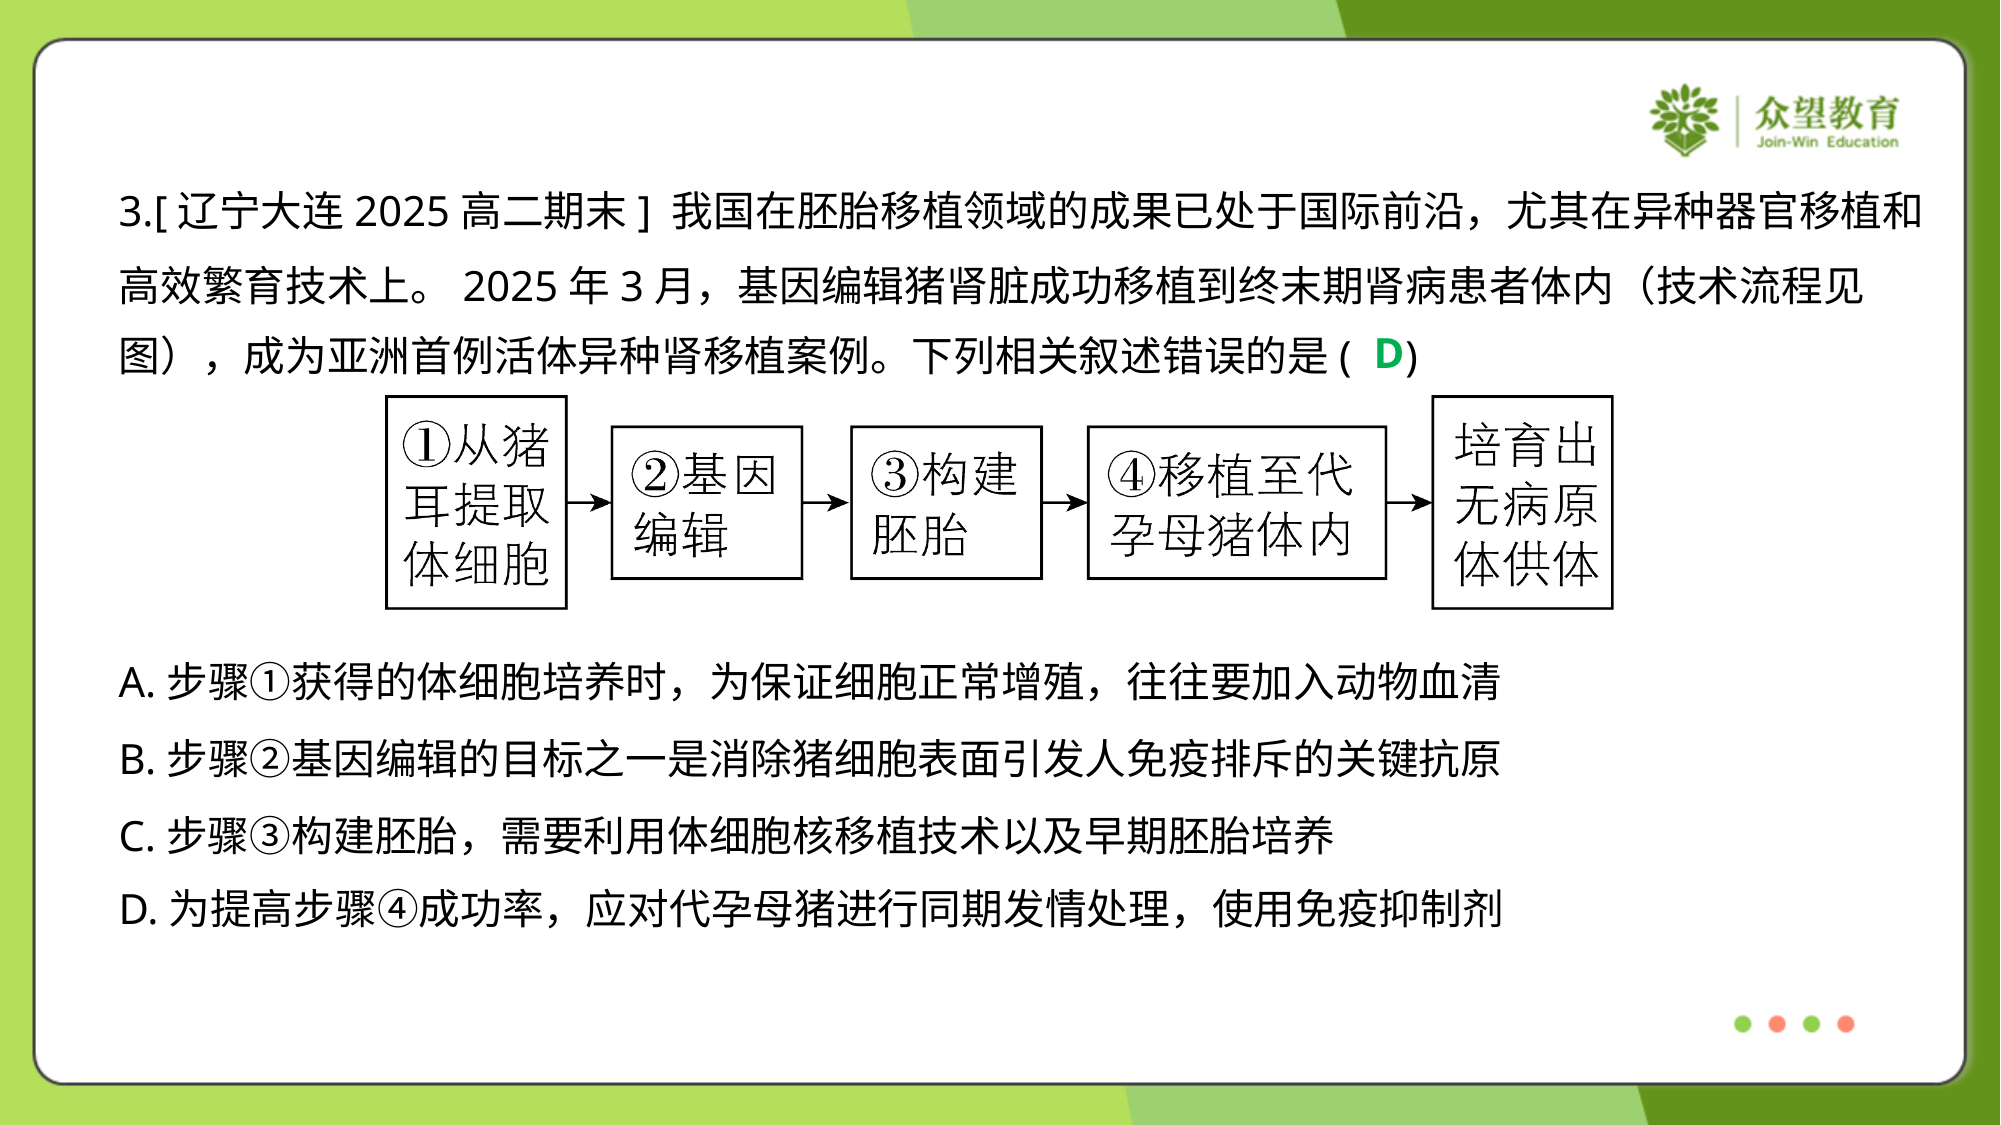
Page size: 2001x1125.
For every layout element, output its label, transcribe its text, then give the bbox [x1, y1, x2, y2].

picture [0, 0, 2000, 1125]
text_box 3.[辽宁大连2025高二期末] 我国在胚胎移植领域的成果已处于国际前沿，尤其在异种器官移植和 高效繁育技术上。2025年3月，基因编辑猪肾脏成功移植到终末期肾病患者体内（技术流程见 图），成为亚洲首例活体异种肾移植案例。下列相关叙述错误的是( ) [118, 159, 1883, 373]
text_box D [1357, 306, 1421, 371]
text_box A.步骤①获得的体细胞培养时，为保证细胞正常增殖，往往要加入动物血清 B.步骤②基因编辑的目标之一是消除猪细胞表面引发人免疫排斥的关键抗原 C.步骤③构建胚胎，需要利用体细胞核移植技术以及早期胚胎培养 D.为提高步骤④成功率，应对代孕母猪进行同期发情处理，使用免疫抑制剂 [118, 630, 1883, 926]
